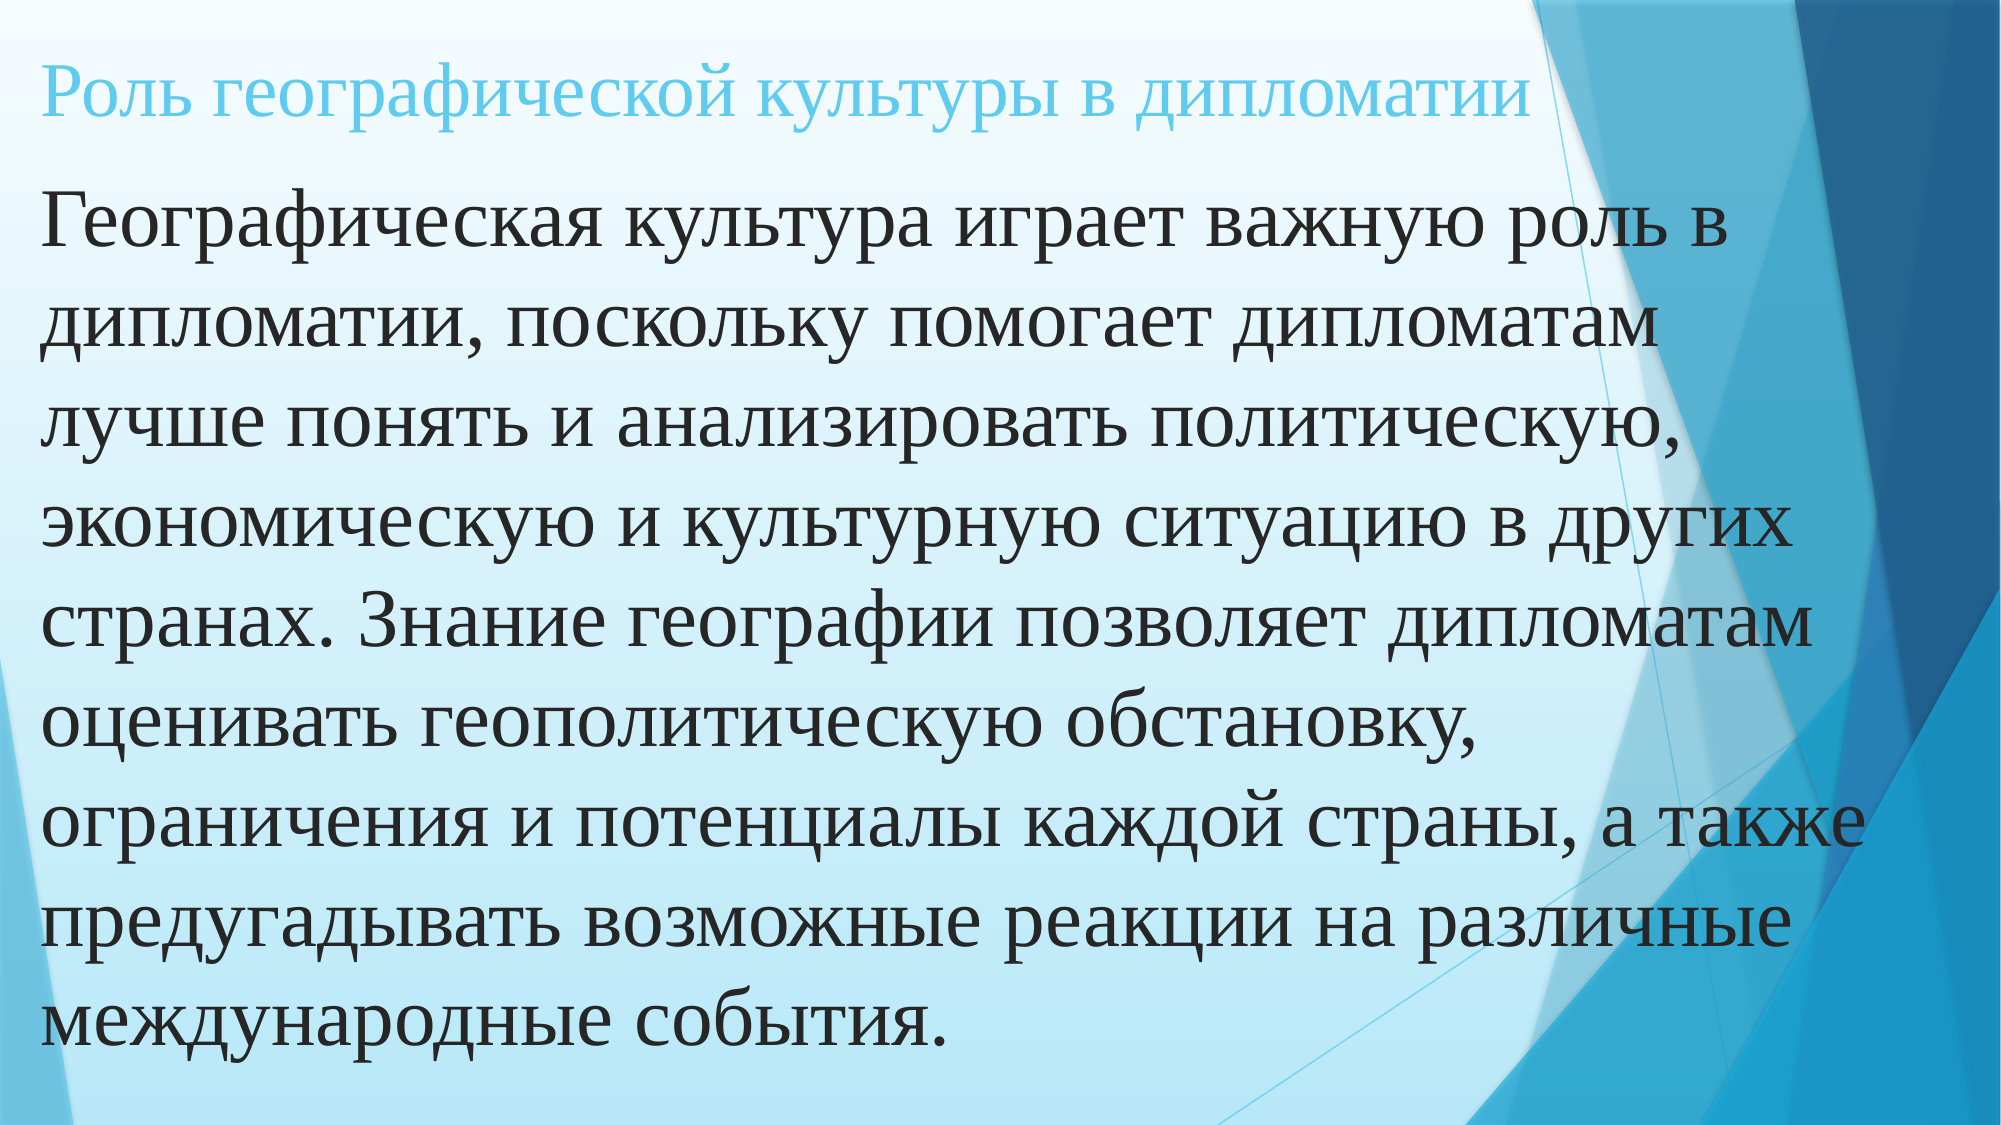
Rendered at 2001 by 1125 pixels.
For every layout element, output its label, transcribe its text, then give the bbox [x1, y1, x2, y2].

list Географическая культура играет важную роль в дипломатии, поскольку помогает дипломатам лучше понять и анализировать политическую, экономическую и культурную ситуацию в других странах. Знание географии позволяет дипломатам оценивать геополитическую обстановку, ограничения и потенциалы каждой страны, а также предугадывать возможные реакции на различные международные события. [25, 155, 1897, 1110]
title Роль географической культуры в дипломатии [25, 31, 1763, 140]
